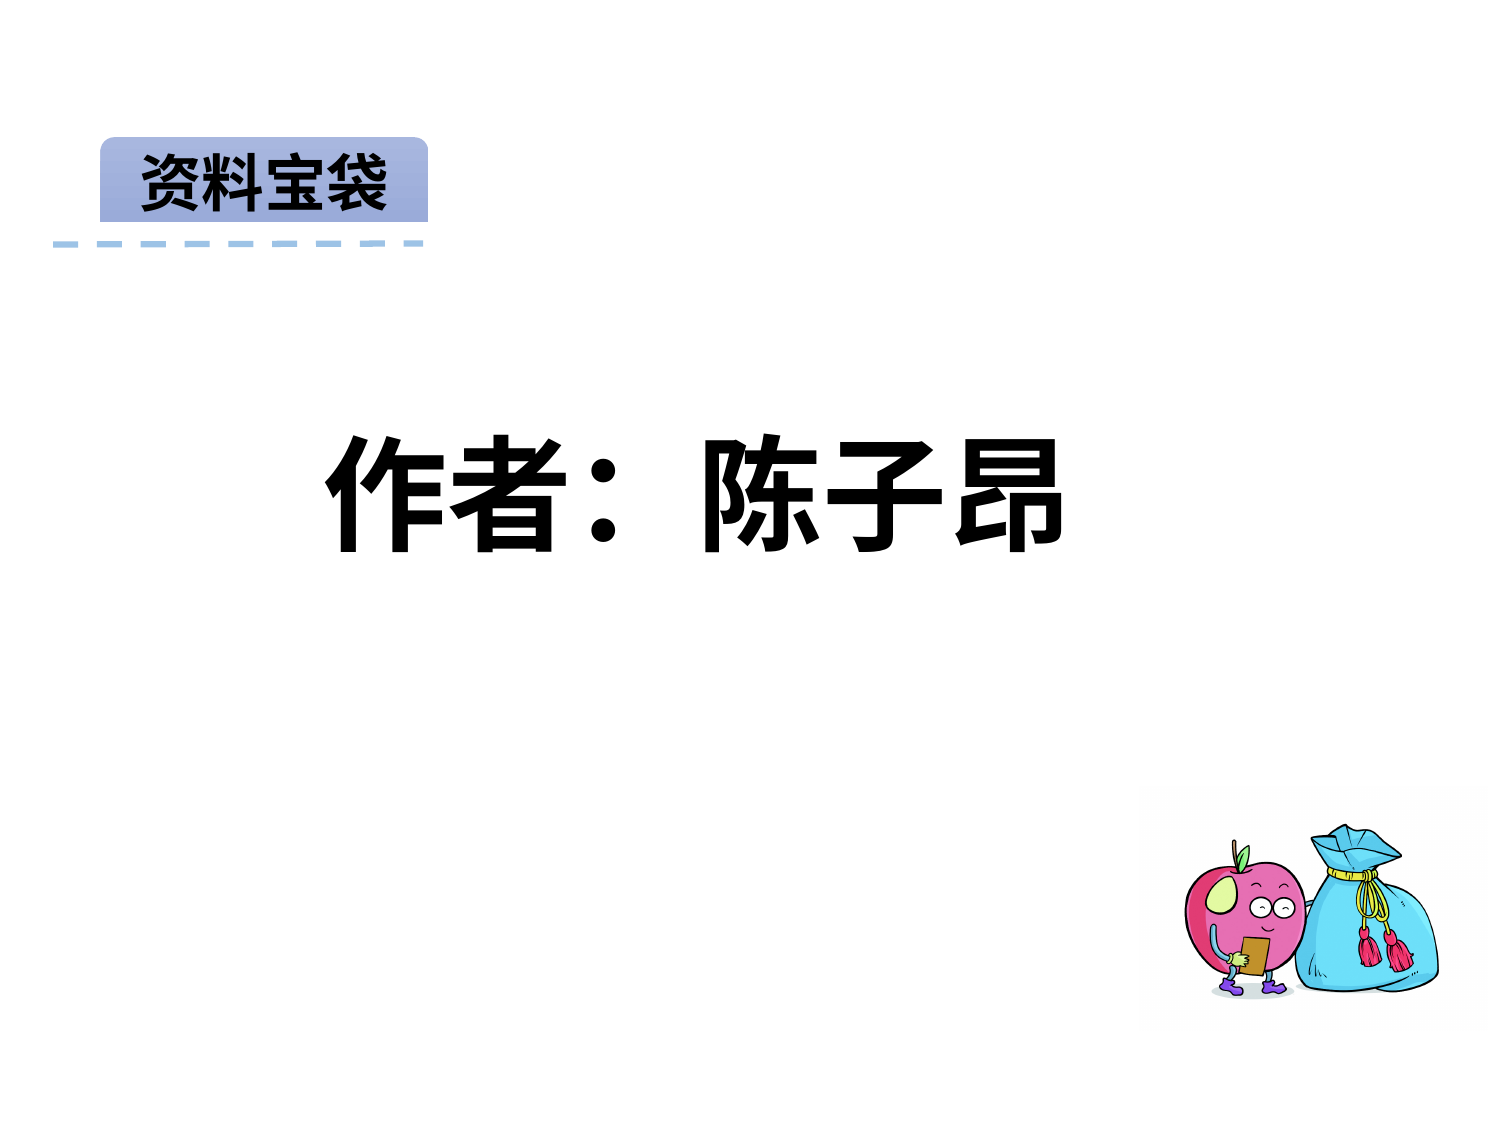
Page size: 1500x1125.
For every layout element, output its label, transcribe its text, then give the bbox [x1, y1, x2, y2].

picture [1139, 786, 1488, 1031]
text_box 作者：陈子昂 [171, 408, 1412, 574]
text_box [53, 137, 429, 245]
